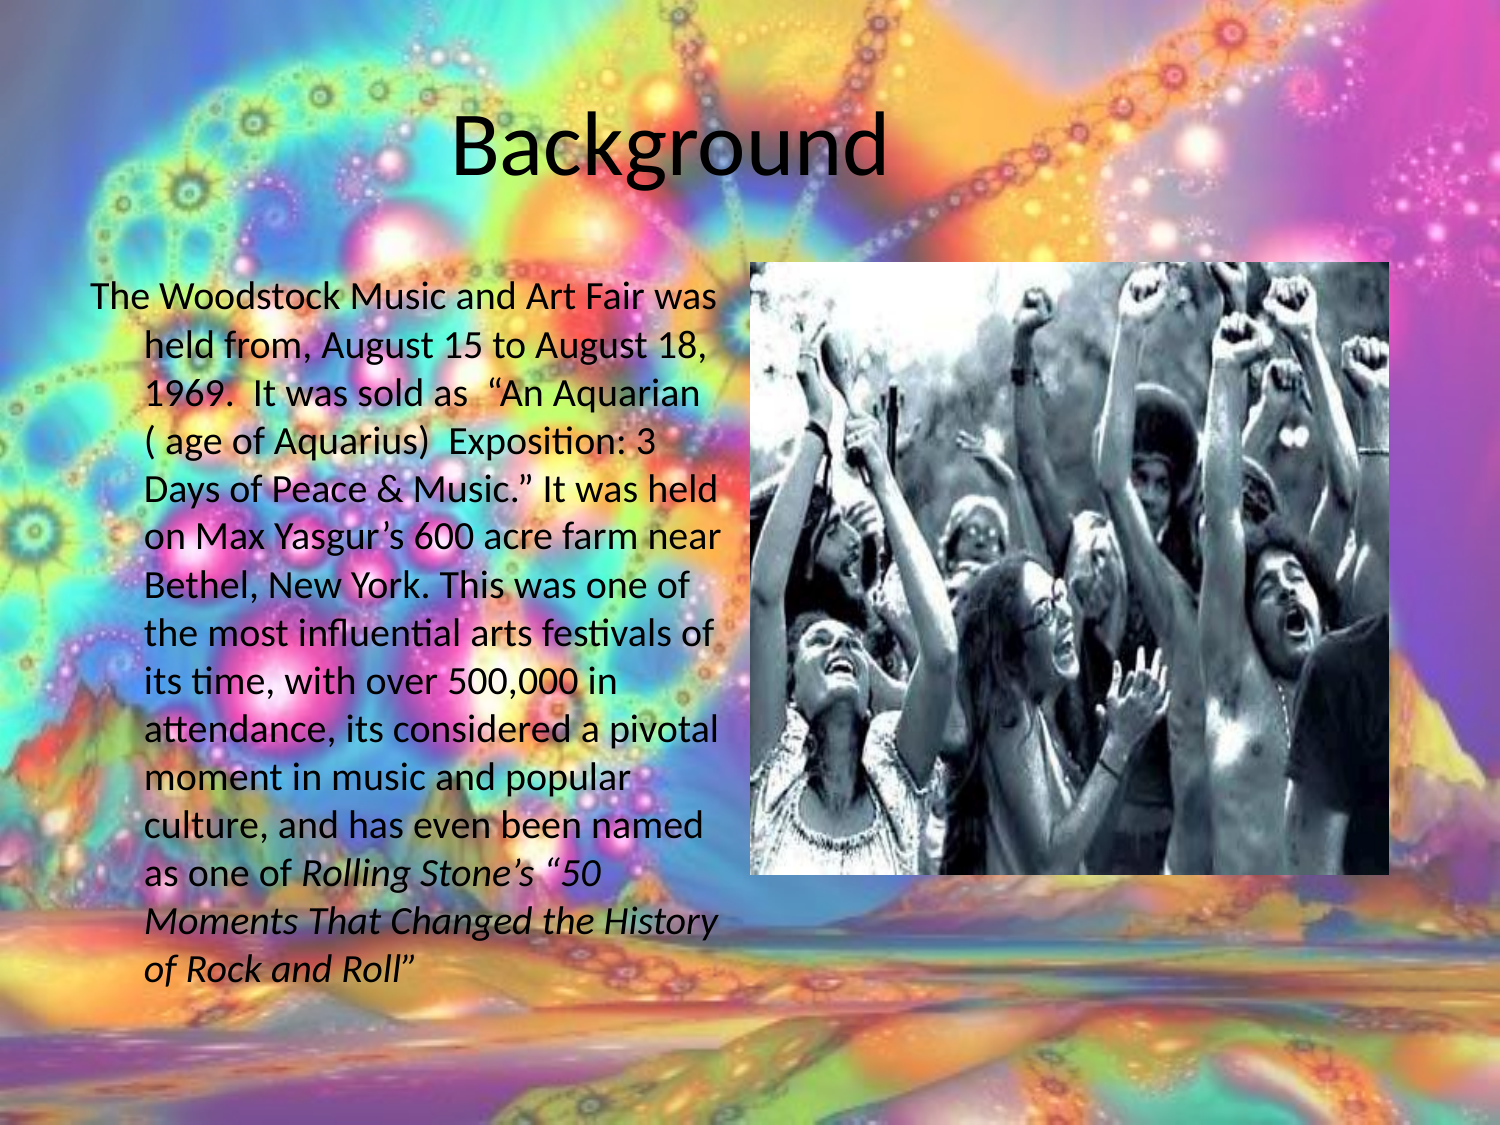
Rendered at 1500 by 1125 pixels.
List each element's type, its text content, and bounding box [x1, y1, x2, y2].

picture [749, 262, 1390, 876]
title Background [75, 45, 1425, 233]
list The Woodstock Music and Art Fair was held from, August 15 to August 18, 1969. It was sold as “An Aquarian ( age of Aquarius) Exposition: 3 Days of Peace & Music.” It was held on Max Yasgur’s 600 acre farm near Bethel, New York. This was one of the most influential arts festivals of its time, with over 500,000 in attendance, its considered a pivotal moment in music and popular culture, and has even been named as one of Rolling Stone’s “50 Moments That Changed the History of Rock and Roll” [75, 262, 750, 1000]
